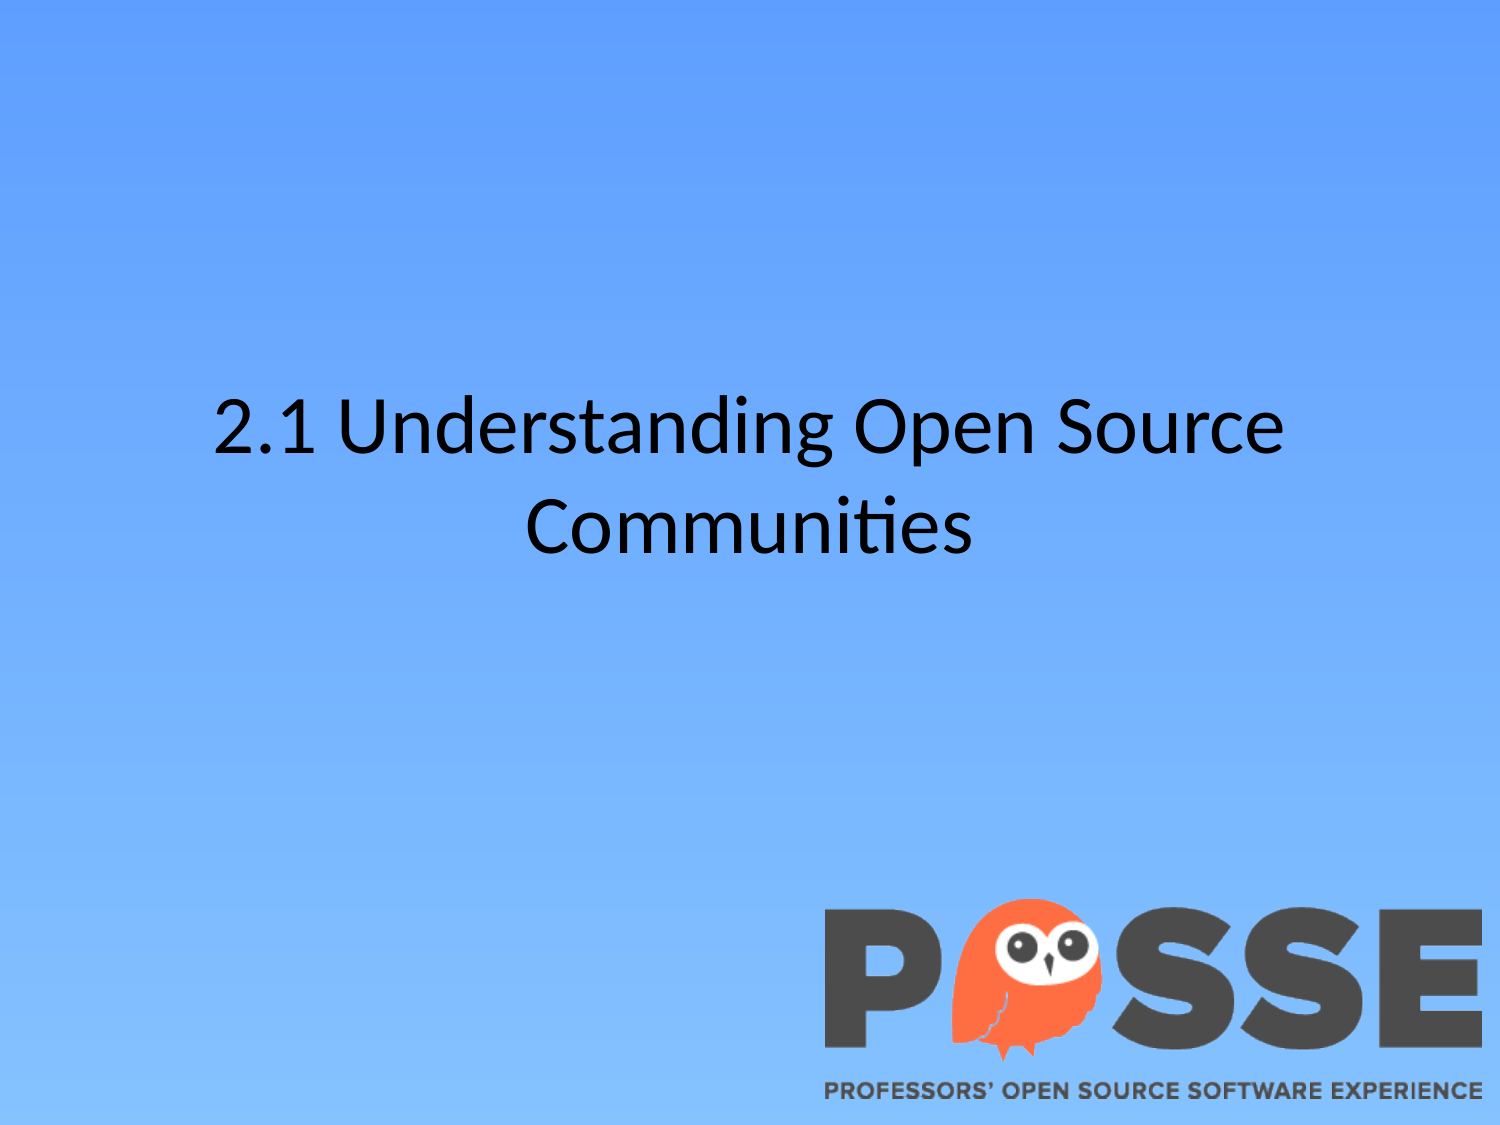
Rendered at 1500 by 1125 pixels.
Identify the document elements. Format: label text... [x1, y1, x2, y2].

picture [824, 899, 1482, 1099]
title 2.1 Understanding Open Source Communities [112, 349, 1388, 591]
